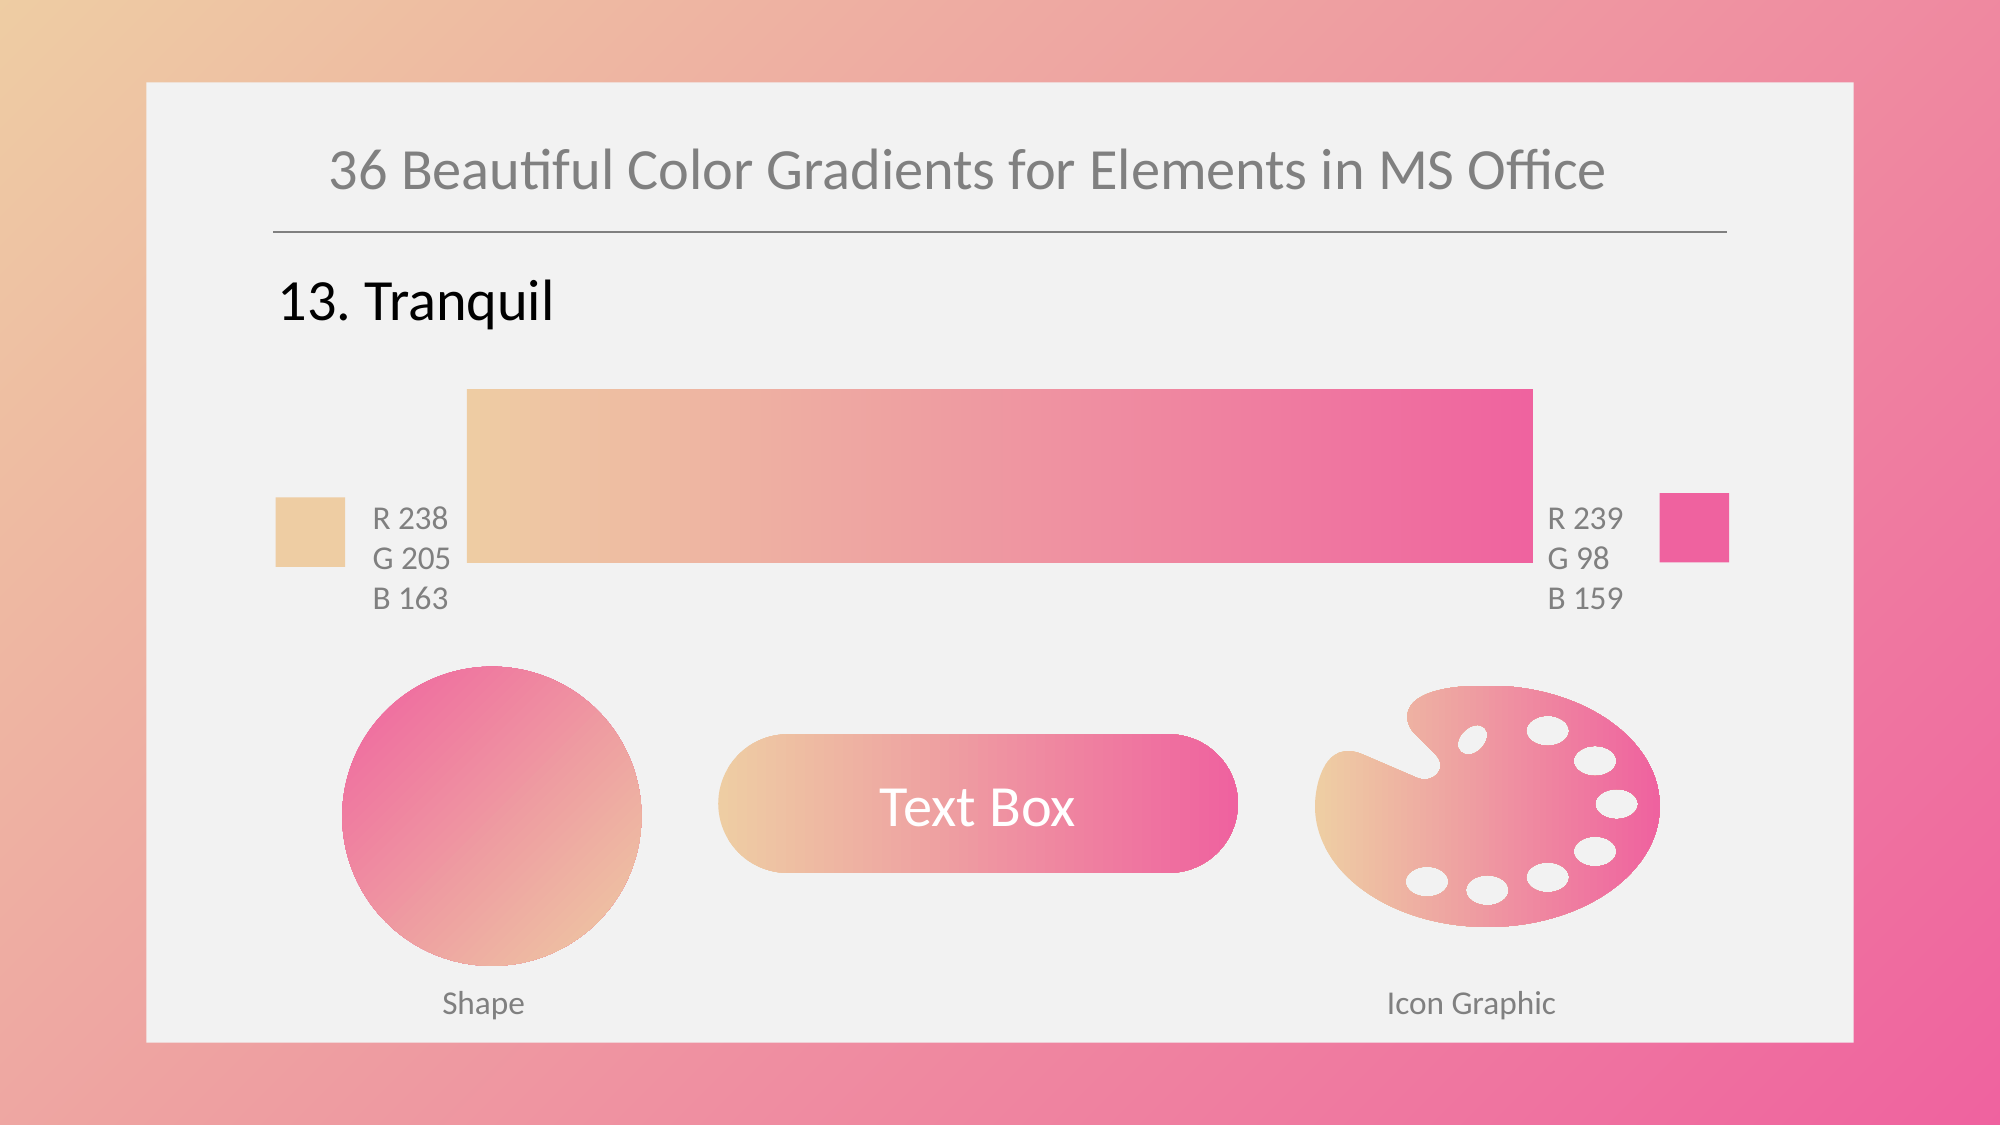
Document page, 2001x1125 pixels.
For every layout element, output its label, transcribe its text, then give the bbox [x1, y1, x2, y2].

text_box [1312, 683, 1662, 930]
text_box Shape [427, 973, 555, 1029]
text_box R 239 G 98 B 159 [1533, 488, 1660, 624]
text_box R 238 G 205 B 163 [357, 488, 485, 624]
text_box Icon Graphic [1372, 973, 1603, 1029]
text_box [144, 80, 1856, 1045]
text_box Text Box [716, 732, 1240, 875]
text_box 36 Beautiful Color Gradients for Elements in MS Office [314, 123, 1908, 209]
text_box [1658, 491, 1731, 564]
text_box 13. Tranquil [263, 254, 570, 340]
text_box [465, 387, 1535, 565]
text_box [274, 495, 347, 569]
text_box [340, 664, 644, 969]
